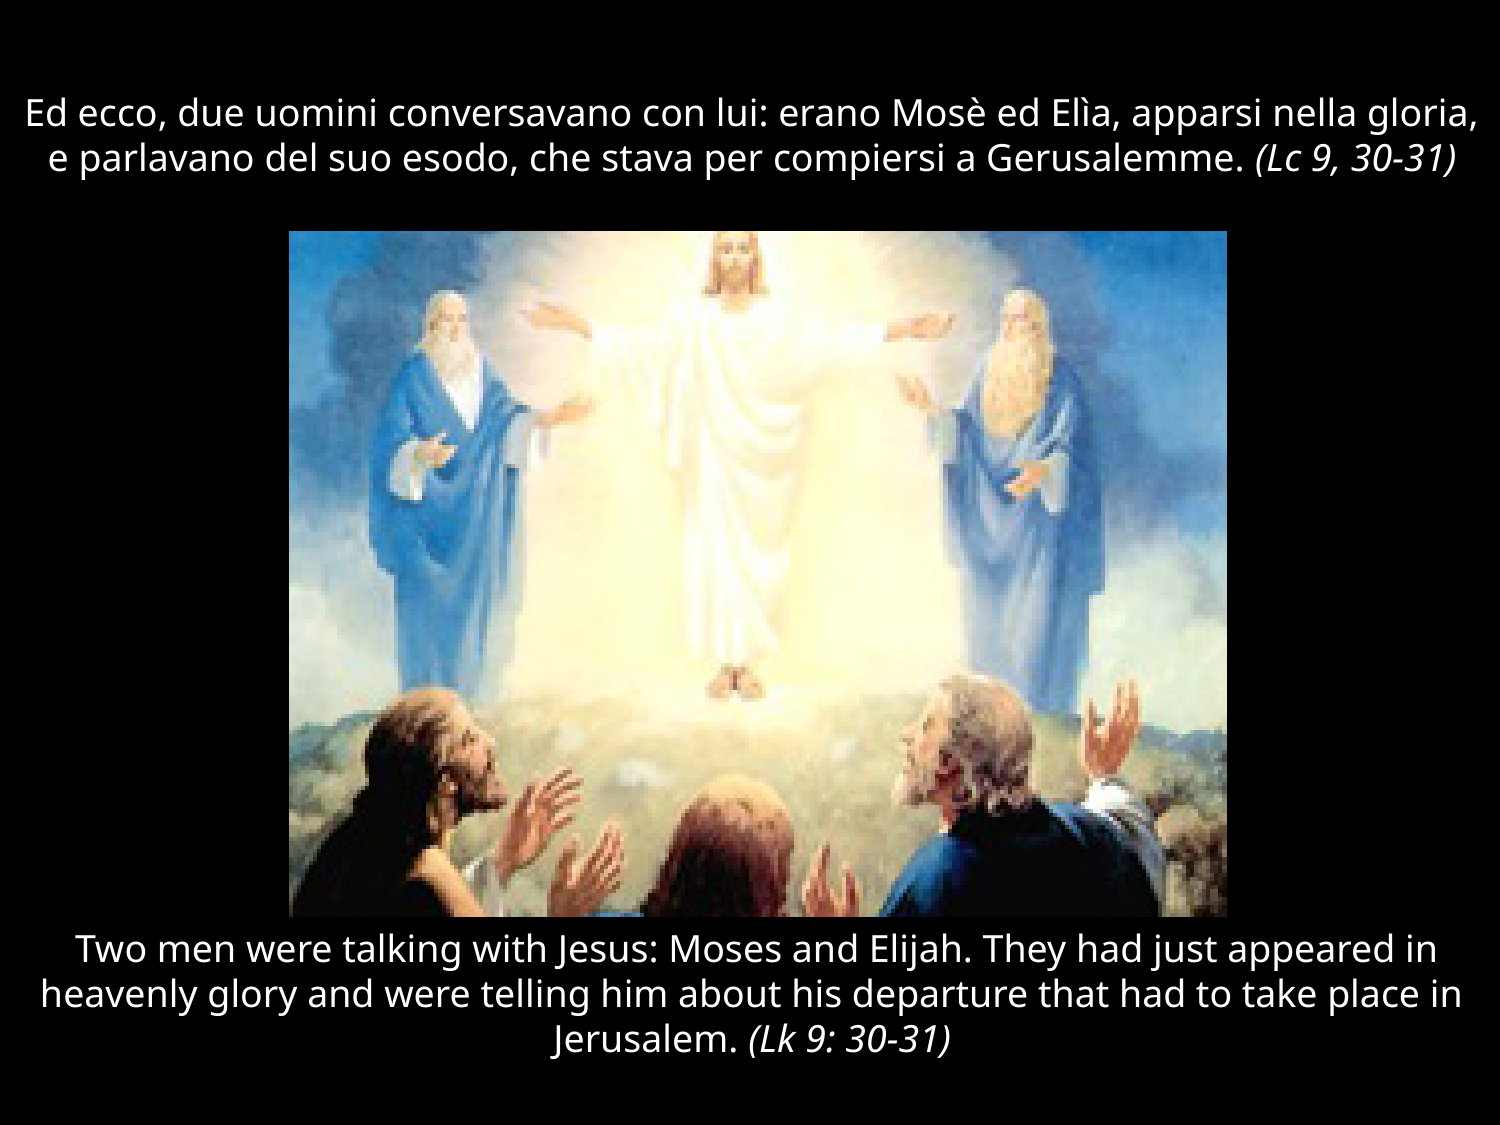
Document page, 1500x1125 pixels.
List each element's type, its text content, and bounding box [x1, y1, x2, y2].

picture [289, 231, 1227, 917]
text_box Two men were talking with Jesus: Moses and Elijah. They had just appeared in heavenly glory and were telling him about his departure that had to take place in Jerusalem. (Lk 9: 30-31) [2, 916, 1500, 1068]
text_box Ed ecco, due uomini conversavano con lui: erano Mosè ed Elìa, apparsi nella gloria, e parlavano del suo esodo, che stava per compiersi a Gerusalemme. (Lc 9, 30-31) [2, 81, 1500, 187]
